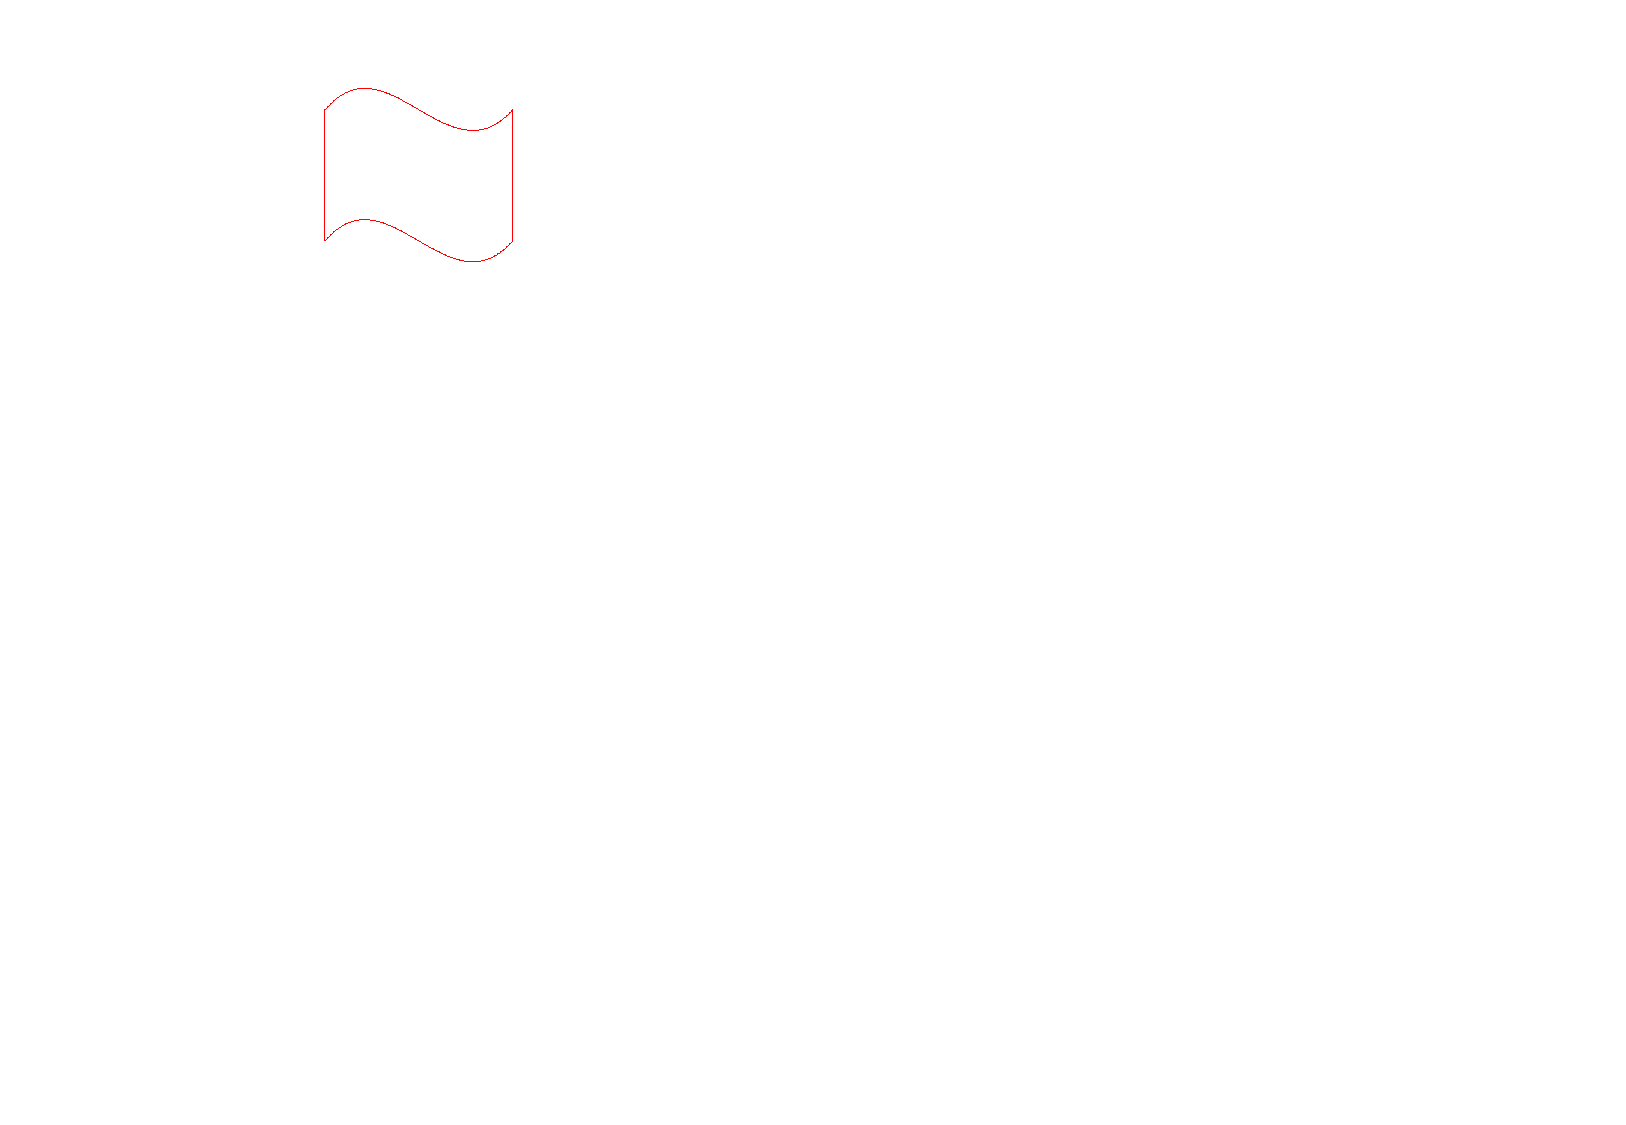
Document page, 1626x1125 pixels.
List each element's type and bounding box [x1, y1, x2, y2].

text_box [324, 88, 513, 262]
